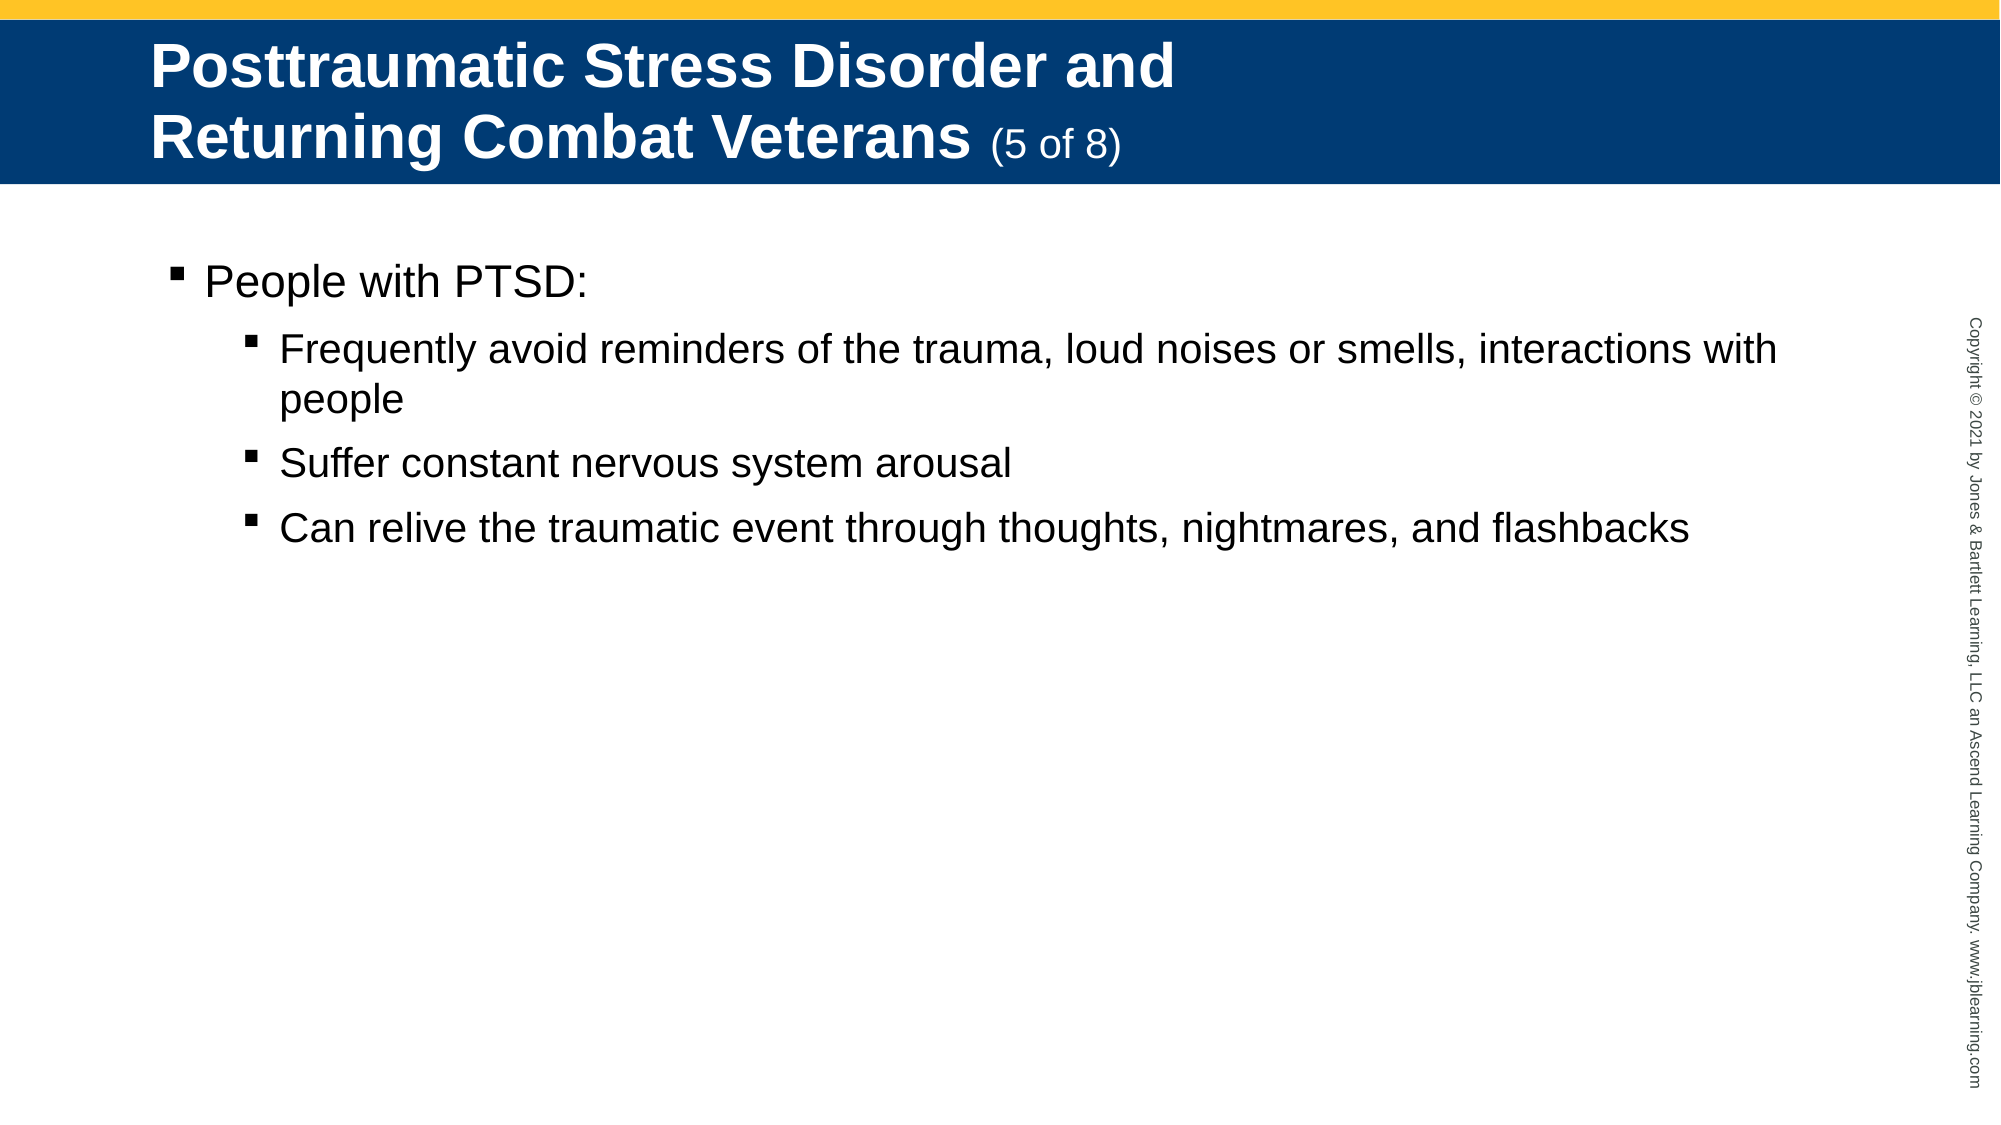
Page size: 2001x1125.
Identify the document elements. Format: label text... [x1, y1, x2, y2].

list People with PTSD: Frequently avoid reminders of the trauma, loud noises or smells, interactions with people Suffer constant nervous system arousal Can relive the traumatic event through thoughts, nightmares, and flashbacks [151, 244, 1840, 1016]
title Posttraumatic Stress Disorder and Returning Combat Veterans (5 of 8) [0, 19, 2000, 185]
